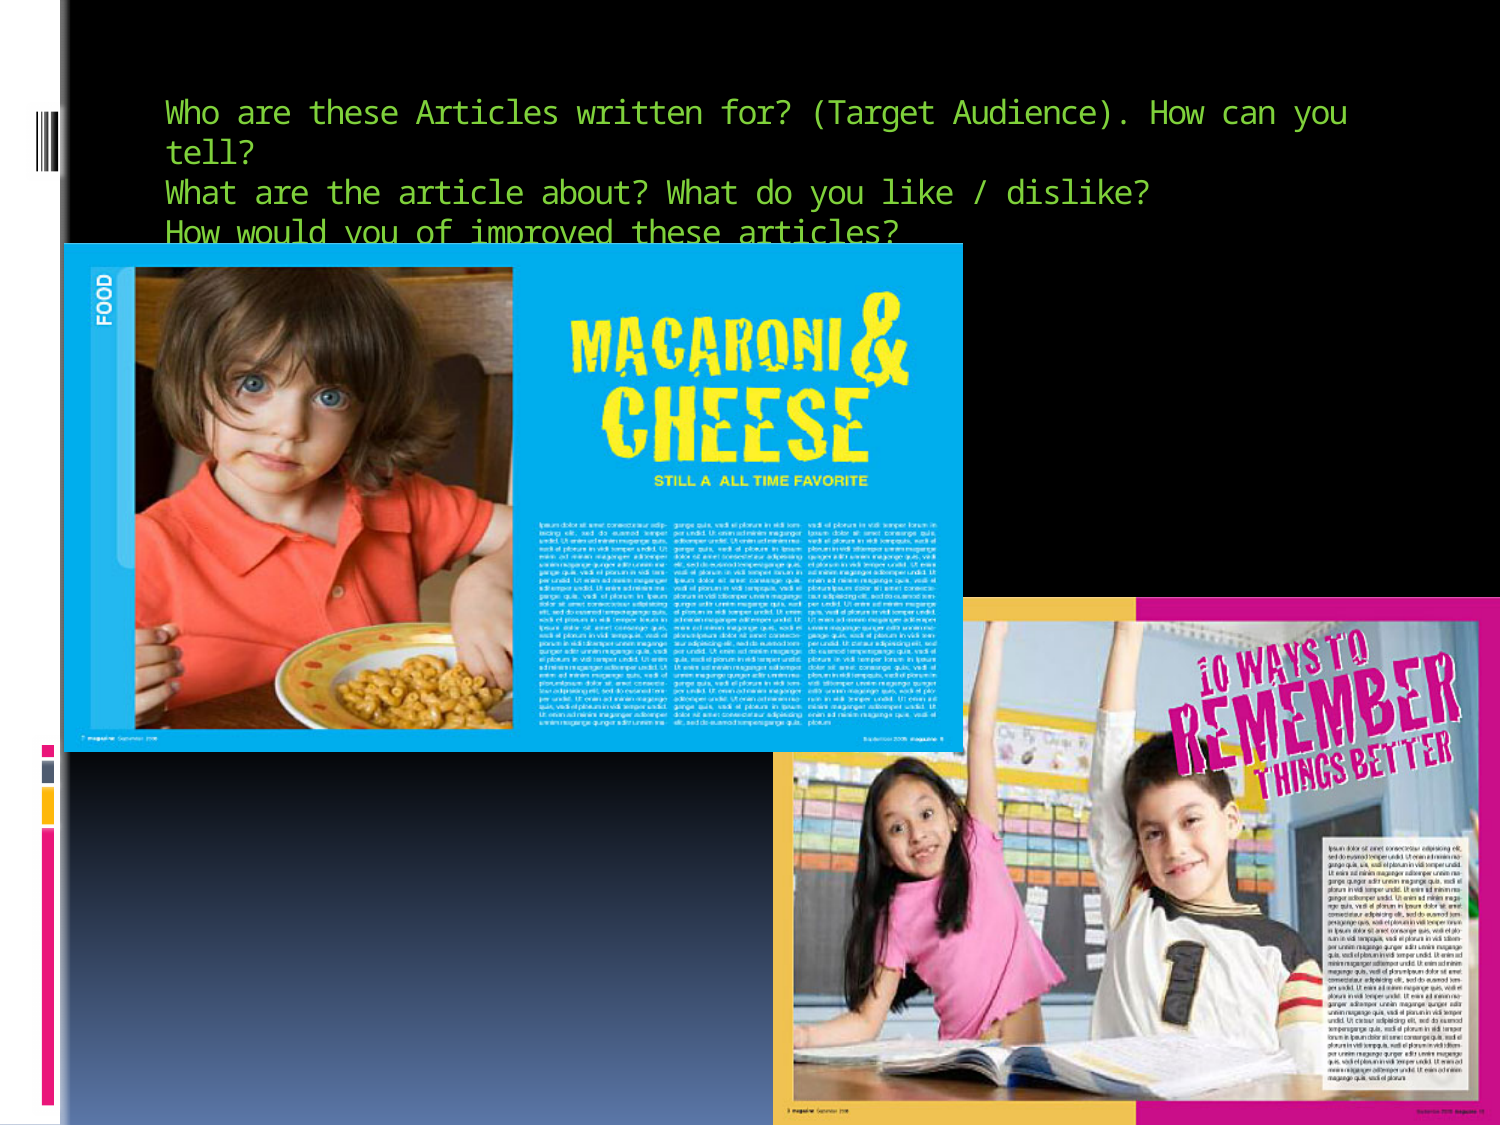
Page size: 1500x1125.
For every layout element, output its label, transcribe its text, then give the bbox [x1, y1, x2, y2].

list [64, 243, 964, 752]
title Who are these Articles written for? (Target Audience). How can you tell? What are the article about? What do you like / dislike? How would you of improved these articles? [150, 83, 1425, 234]
picture [773, 597, 1500, 1125]
